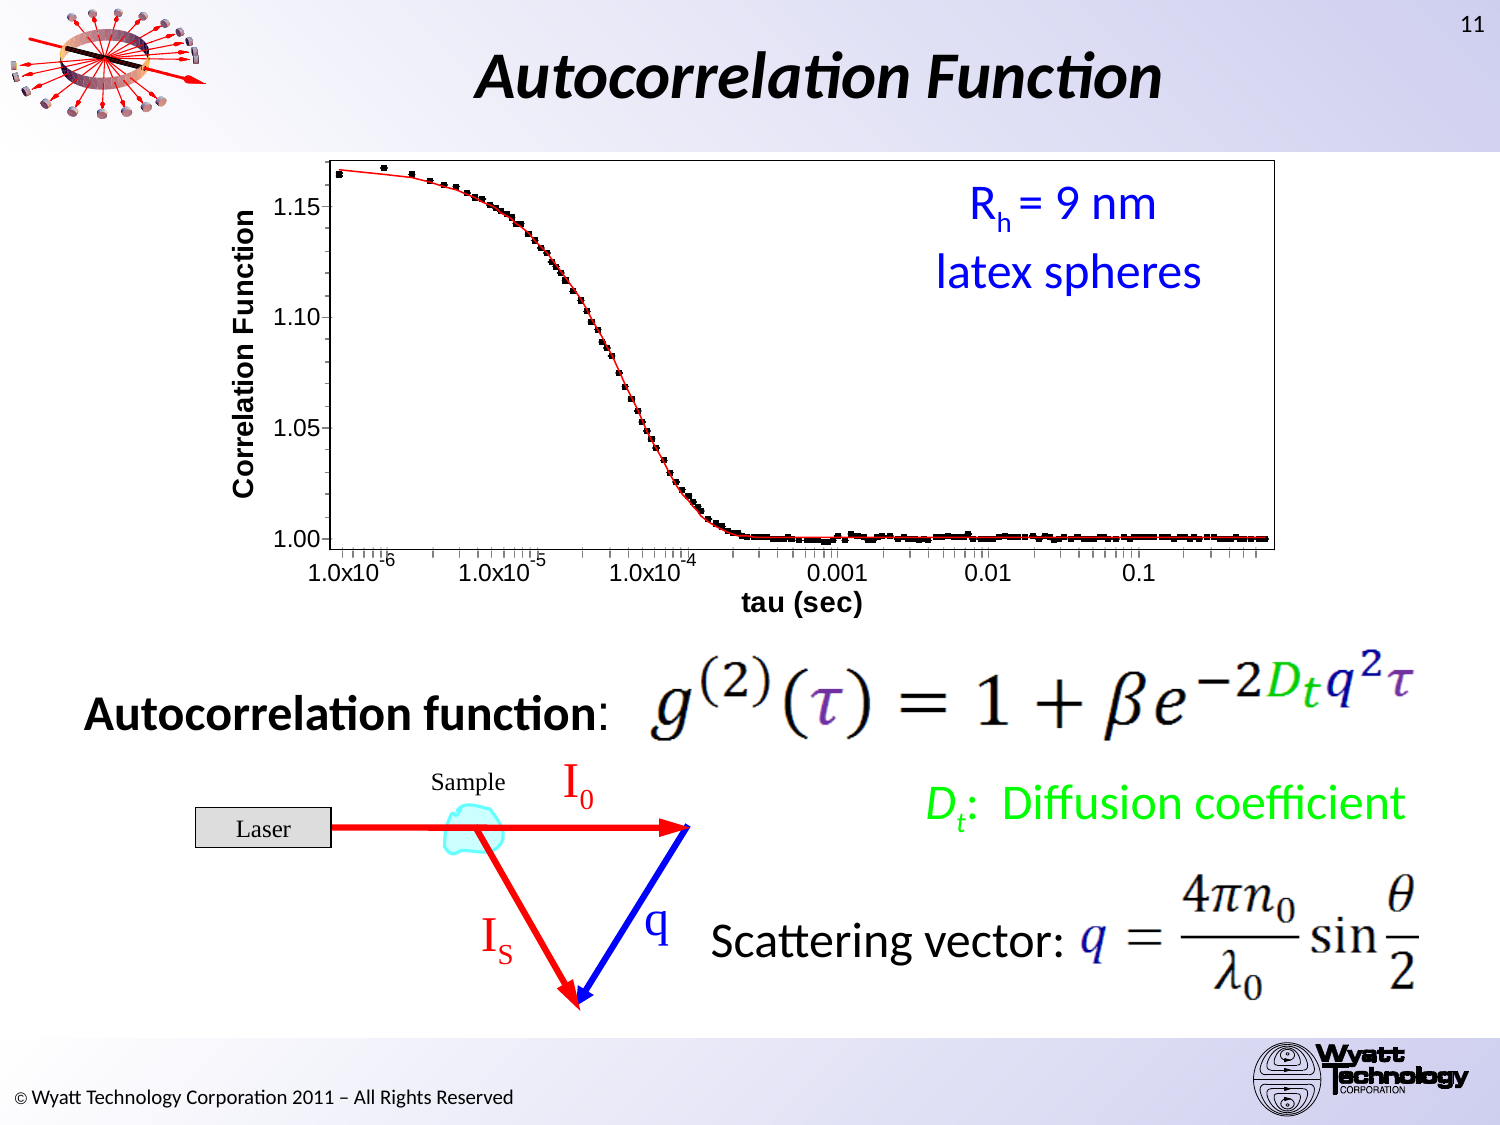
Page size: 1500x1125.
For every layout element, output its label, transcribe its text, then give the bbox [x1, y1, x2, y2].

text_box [216, 152, 1284, 626]
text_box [68, 640, 1426, 1026]
title Autocorrelation Function [217, 25, 1438, 120]
